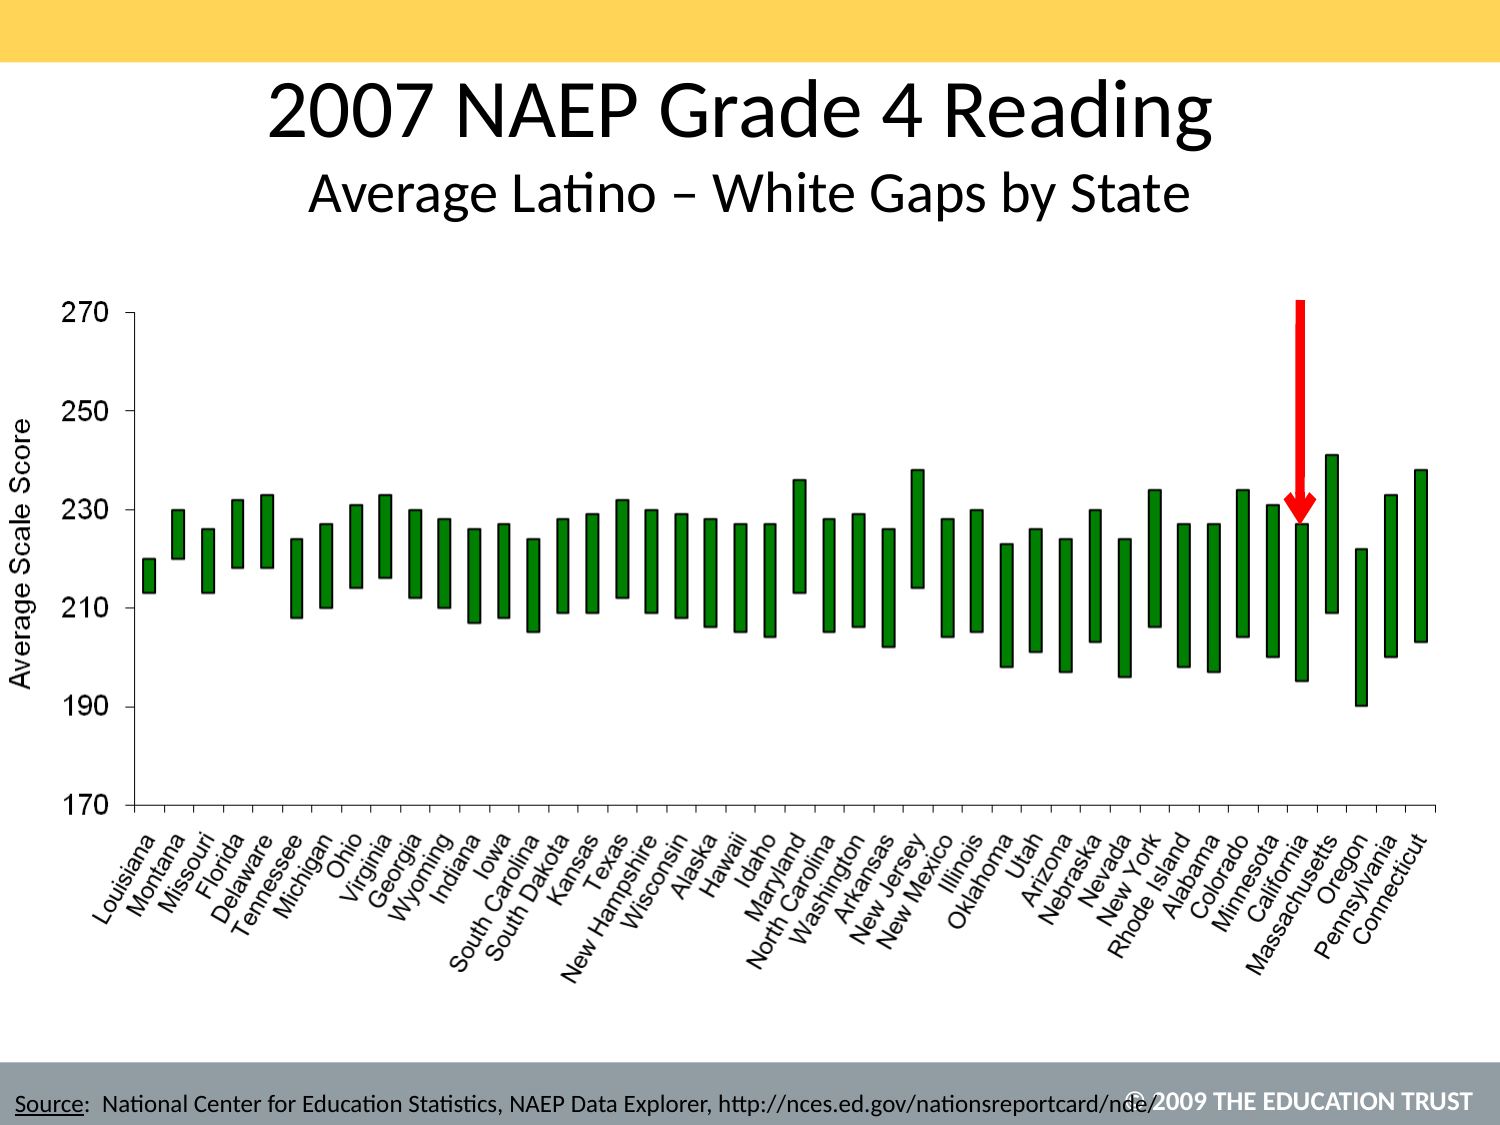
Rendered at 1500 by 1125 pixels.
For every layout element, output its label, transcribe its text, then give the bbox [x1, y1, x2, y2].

text_box Source: National Center for Education Statistics, NAEP Data Explorer, http://nces.ed.gov/nationsreportcard/nde/ [0, 1079, 1400, 1125]
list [0, 268, 1456, 1006]
title 2007 NAEP Grade 4 Reading Average Latino – White Gaps by State [74, 44, 1426, 233]
